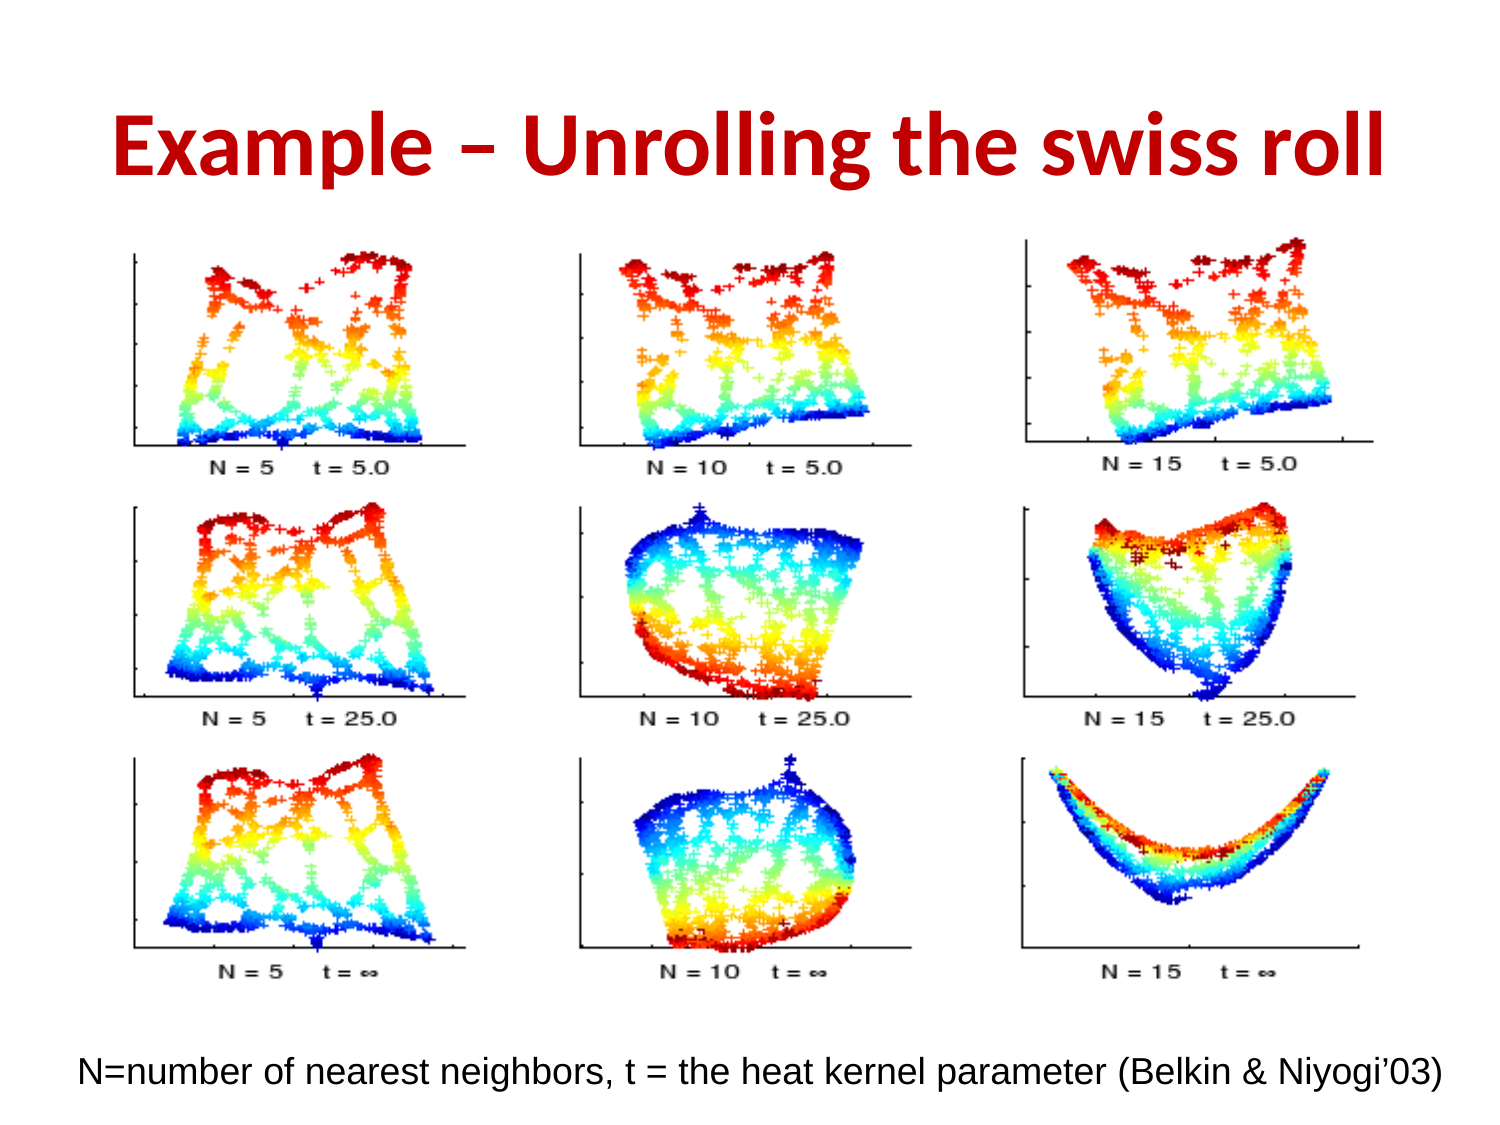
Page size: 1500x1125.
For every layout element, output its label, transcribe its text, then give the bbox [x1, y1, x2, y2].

picture [120, 212, 1388, 1003]
text_box N=number of nearest neighbors, t = the heat kernel parameter (Belkin & Niyogi’03) [62, 1039, 1488, 1100]
title Example – Unrolling the swiss roll [75, 45, 1425, 233]
